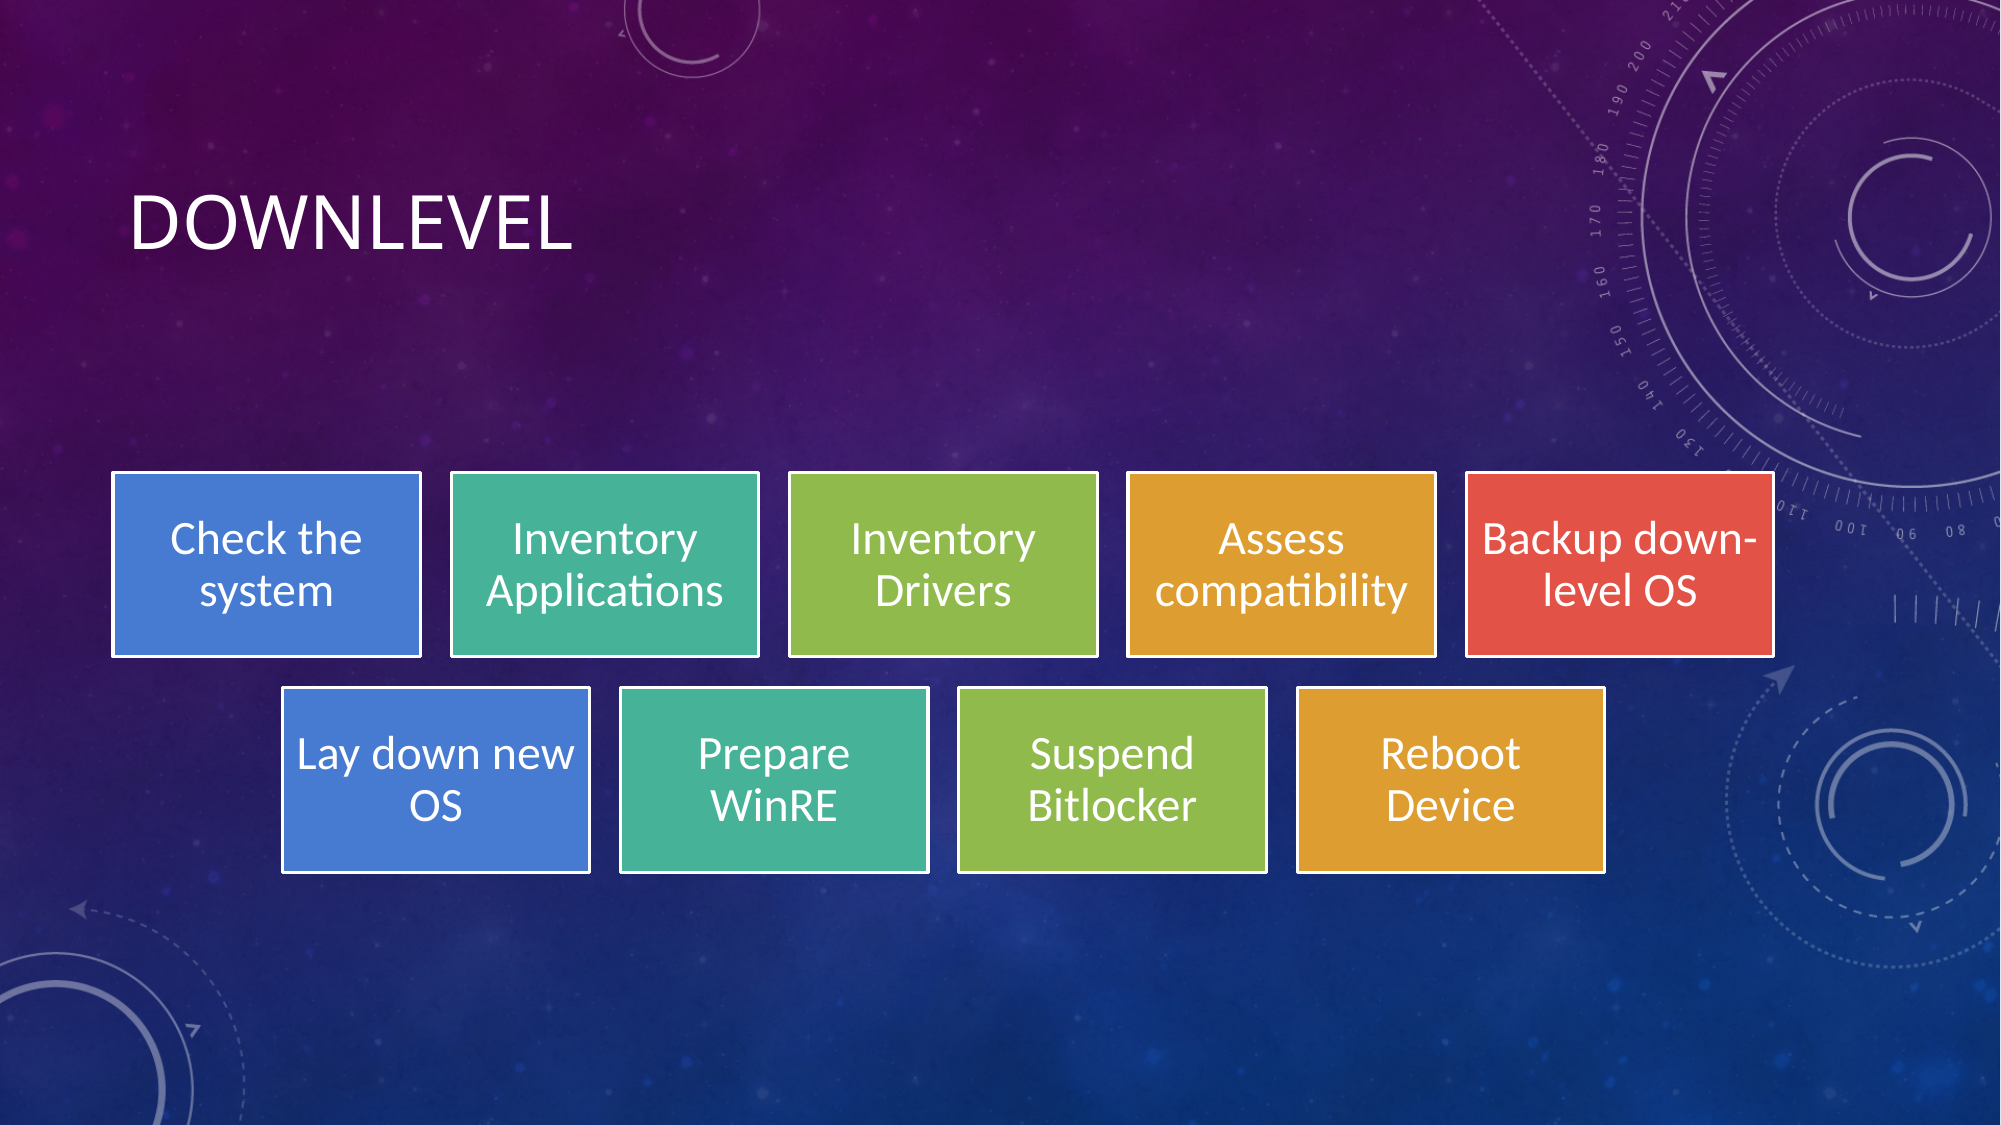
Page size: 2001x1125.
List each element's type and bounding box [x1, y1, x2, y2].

list [112, 394, 1775, 951]
picture [0, 0, 2001, 1125]
